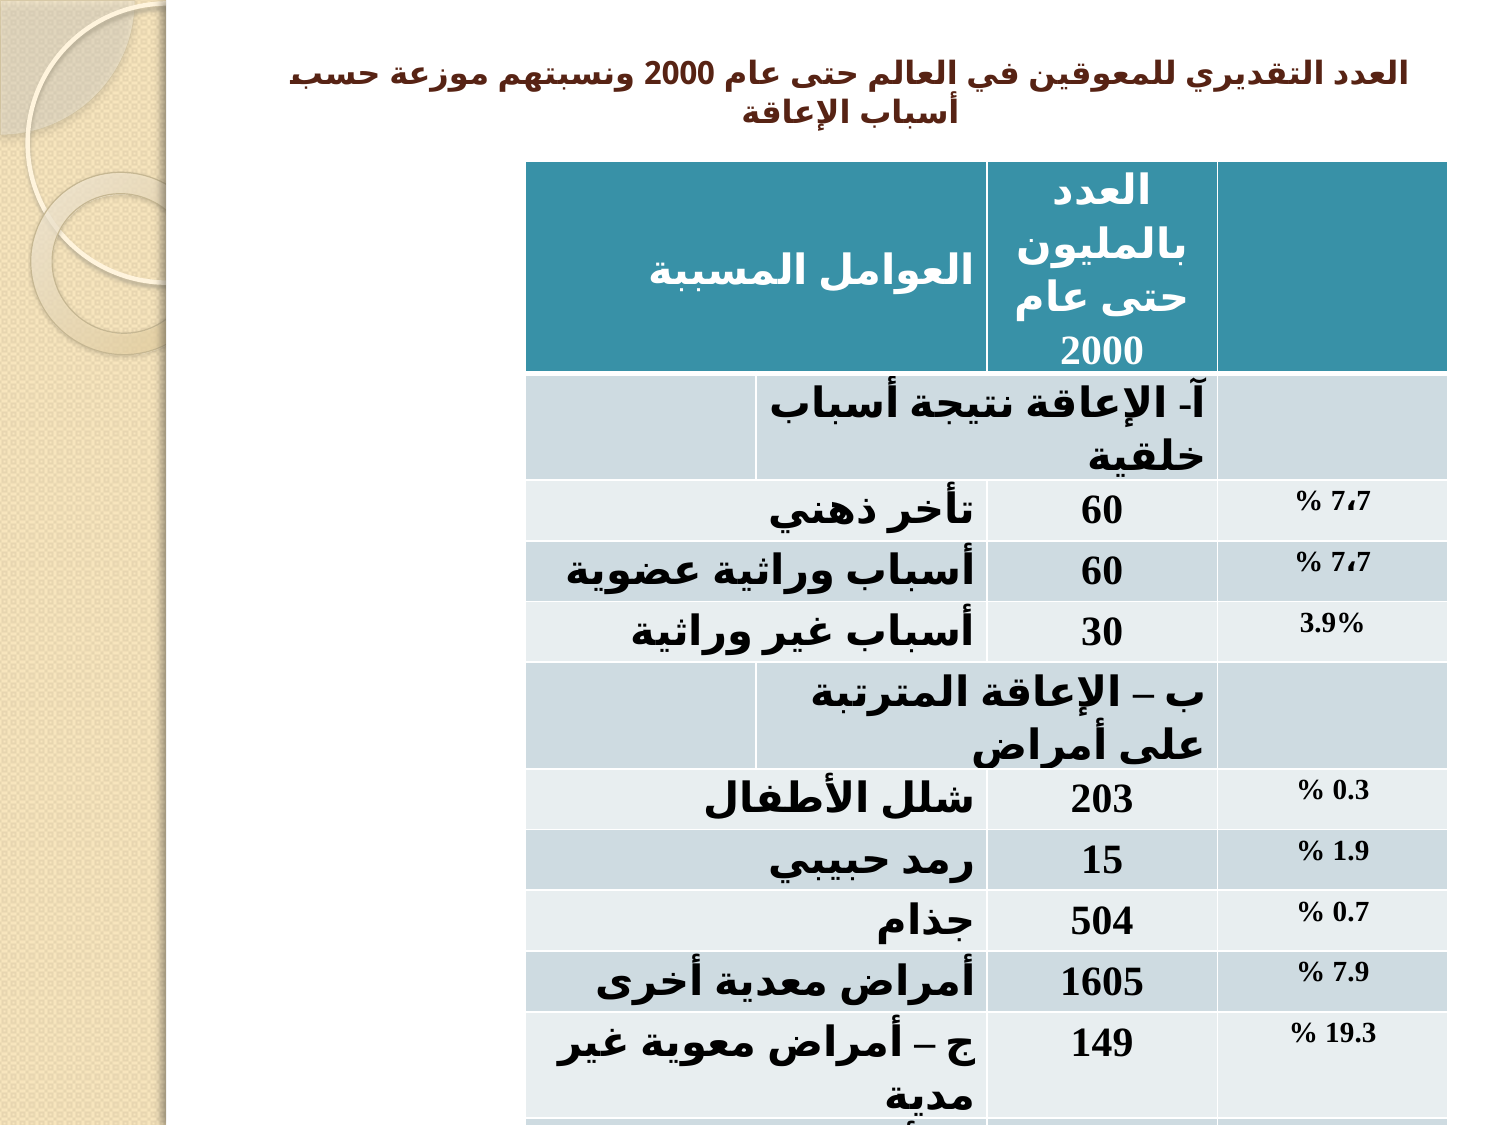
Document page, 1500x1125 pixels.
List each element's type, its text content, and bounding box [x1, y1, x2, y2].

table_cell ب – الإعاقة المترتبة على أمراض [757, 663, 1217, 768]
table_cell [526, 663, 755, 768]
table_cell 0.3 % [1218, 770, 1447, 829]
table_header العوامل المسببة [526, 162, 986, 371]
table_cell 60 [988, 542, 1217, 601]
table_cell 1605 [988, 952, 1217, 1011]
table_cell 203 [988, 770, 1217, 829]
table_cell شلل الأطفال [526, 770, 986, 829]
table_cell ج – أمراض معوية غير مدية [526, 1013, 986, 1117]
table_cell 7،7 % [1218, 1119, 1447, 1125]
table_cell [1218, 376, 1447, 479]
table_cell 3.9% [1218, 602, 1447, 661]
table_cell أمراض معدية أخرى [526, 952, 986, 1011]
table_cell 504 [988, 891, 1217, 950]
table_cell أسباب غير وراثية [526, 602, 986, 661]
table_cell 7.9 % [1218, 952, 1447, 1011]
table_cell 149 [988, 1013, 1217, 1117]
table_cell أسباب وراثية عضوية [526, 542, 986, 601]
title العدد التقديري للمعوقين في العالم حتى عام 2000 ونسبتهم موزعة حسب أسباب الإعاقة [235, 45, 1466, 138]
table_cell [1218, 663, 1447, 768]
table_cell 60 [988, 1119, 1217, 1125]
table_cell 60 [988, 481, 1217, 540]
table_cell جذام [526, 891, 986, 950]
table_cell 1.9 % [1218, 830, 1447, 889]
table_cell 15 [988, 830, 1217, 889]
table_header [1218, 162, 1447, 371]
table_cell 19.3 % [1218, 1013, 1447, 1117]
table_cell آ- الإعاقة نتيجة أسباب خلقية [757, 376, 1217, 479]
table_header العدد بالمليون حتى عام 2000 [988, 162, 1217, 371]
table_cell [526, 376, 755, 479]
table_cell رمد حبيبي [526, 830, 986, 889]
table_cell 0.7 % [1218, 891, 1447, 950]
table_cell د - أمراض عقلية وظيفية [526, 1119, 986, 1125]
table_cell 7،7 % [1218, 542, 1447, 601]
table_cell 30 [988, 602, 1217, 661]
table_cell تأخر ذهني [526, 481, 986, 540]
table_cell 7،7 % [1218, 481, 1447, 540]
